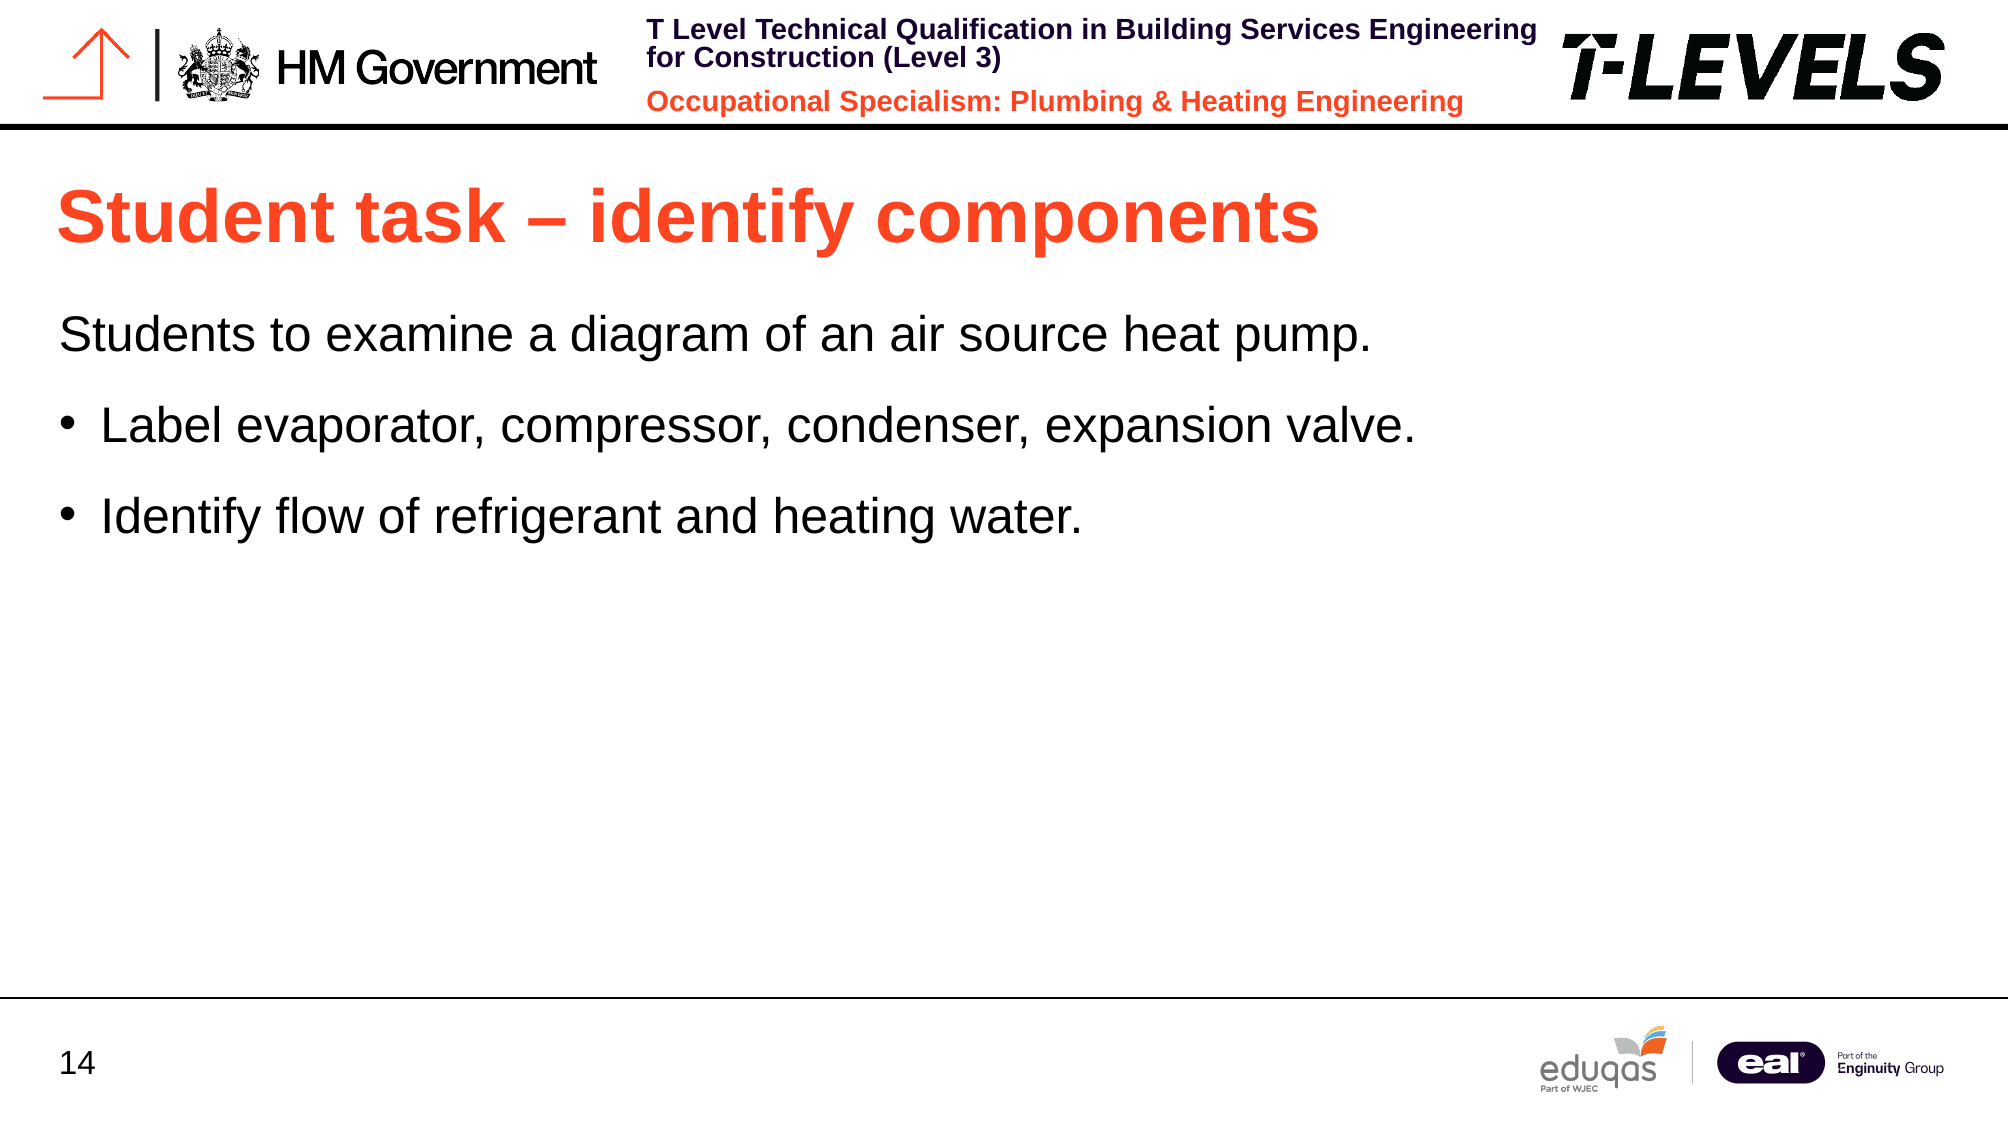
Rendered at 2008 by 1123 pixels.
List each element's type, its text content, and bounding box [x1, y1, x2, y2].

picture [1535, 1021, 1949, 1097]
picture [155, 28, 597, 102]
picture [38, 27, 136, 100]
list Students to examine a diagram of an air source heat pump. Label evaporator, compressor, condenser, expansion valve. Identify flow of refrigerant and heating water. [59, 295, 1949, 837]
title Student task – identify components [41, 111, 1949, 314]
picture [1543, 25, 1964, 108]
